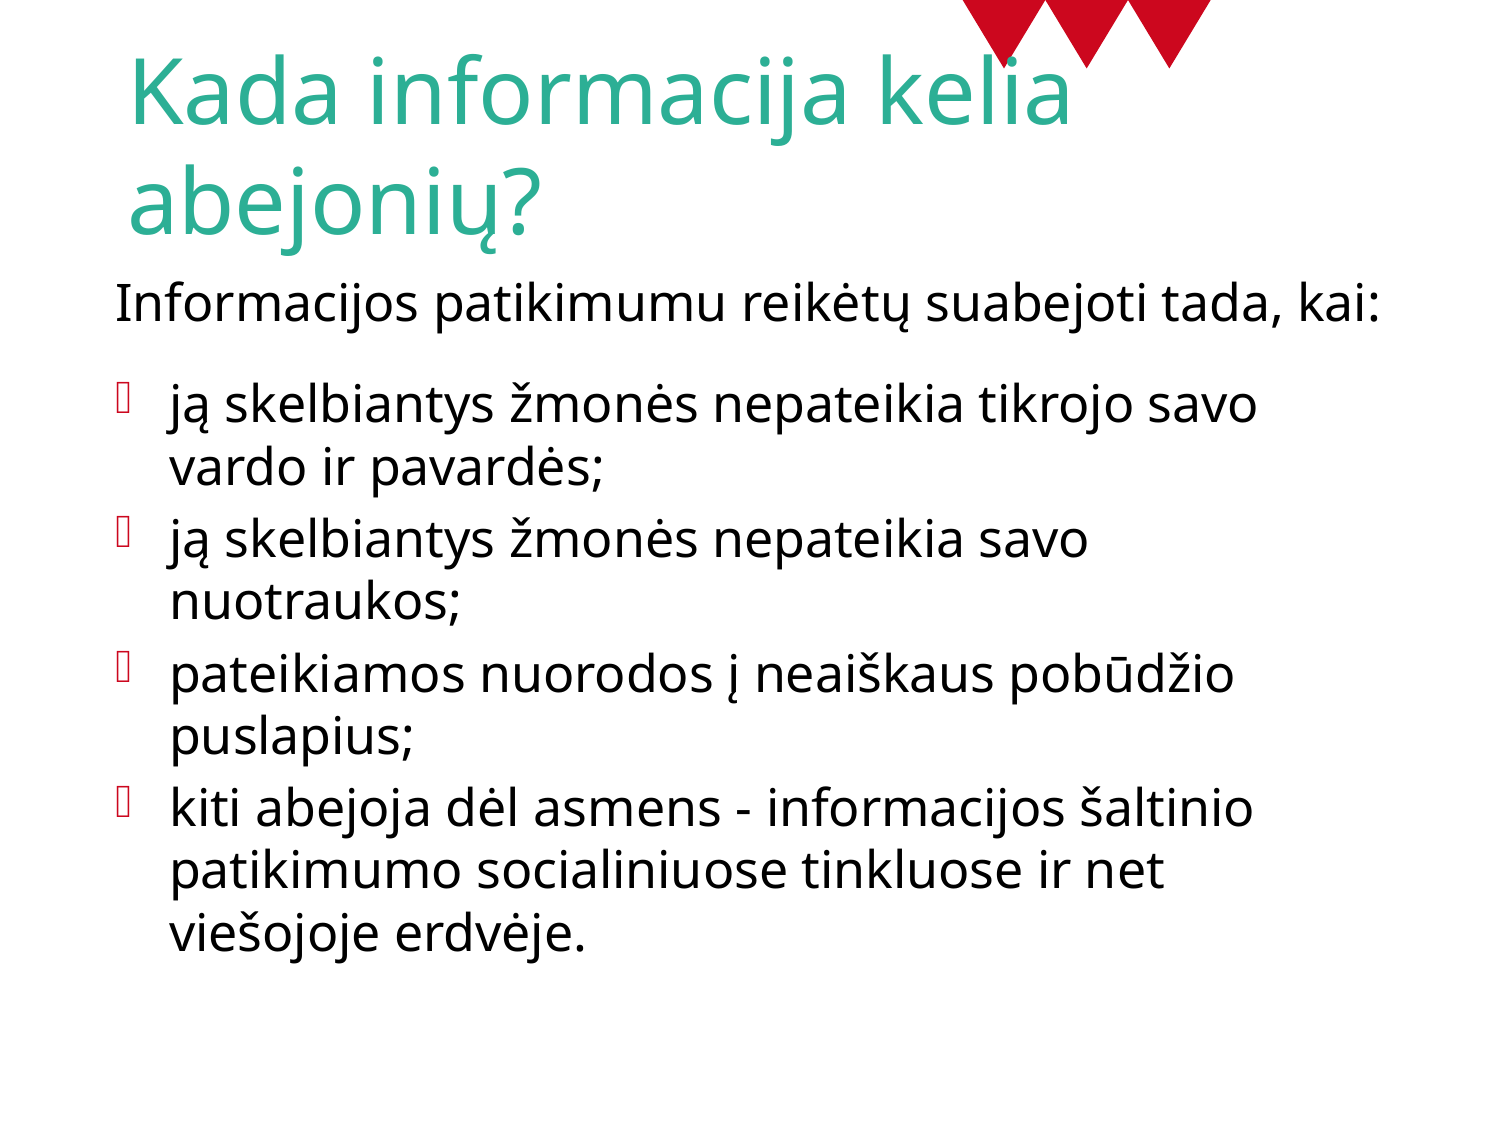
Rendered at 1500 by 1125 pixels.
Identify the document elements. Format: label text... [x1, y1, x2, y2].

list Informacijos patikimumu reikėtų suabejoti tada, kai: ją skelbiantys žmonės nepateikia tikrojo savo vardo ir pavardės; ją skelbiantys žmonės nepateikia savo nuotraukos; pateikiamos nuorodos į neaiškaus pobūdžio puslapius; kiti abejoja dėl asmens - informacijos šaltinio patikimumo socialiniuose tinkluose ir net viešojoje erdvėje. [100, 262, 1400, 1012]
title Kada informacija kelia abejonių? [112, 66, 1388, 220]
